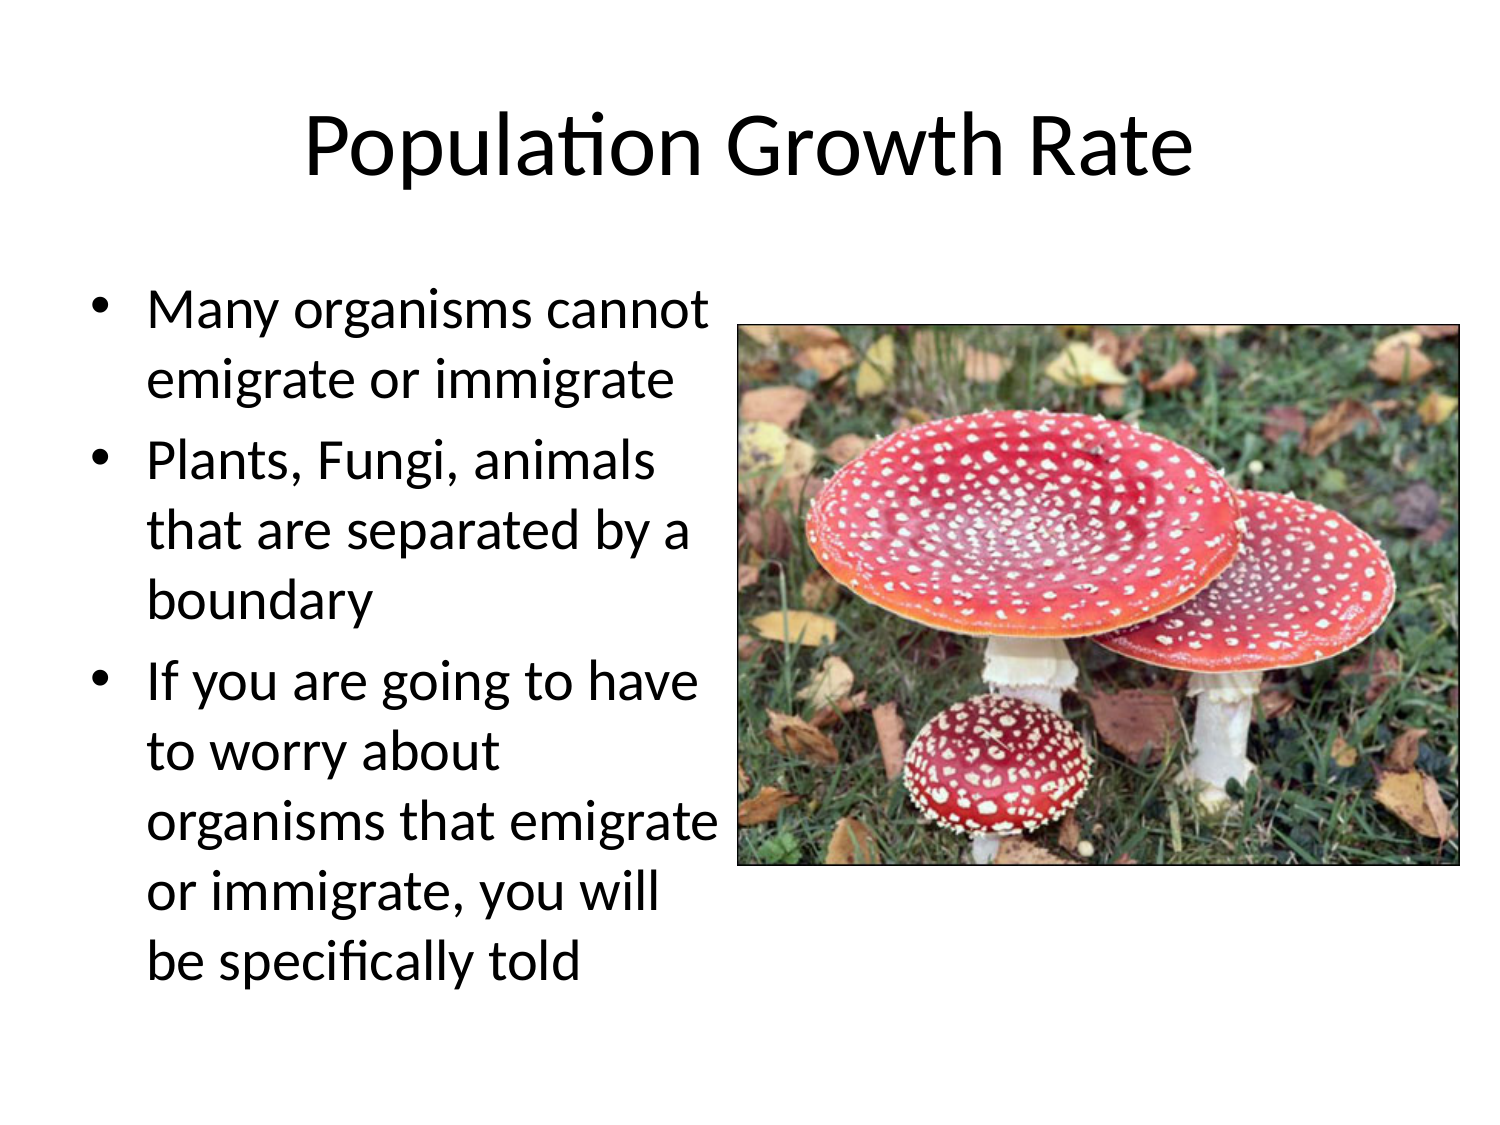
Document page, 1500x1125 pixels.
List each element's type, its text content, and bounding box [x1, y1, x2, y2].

list Many organisms cannot emigrate or immigrate Plants, Fungi, animals that are separated by a boundary If you are going to have to worry about organisms that emigrate or immigrate, you will be specifically told [75, 262, 738, 1005]
picture [737, 324, 1460, 866]
title Population Growth Rate [75, 45, 1425, 233]
